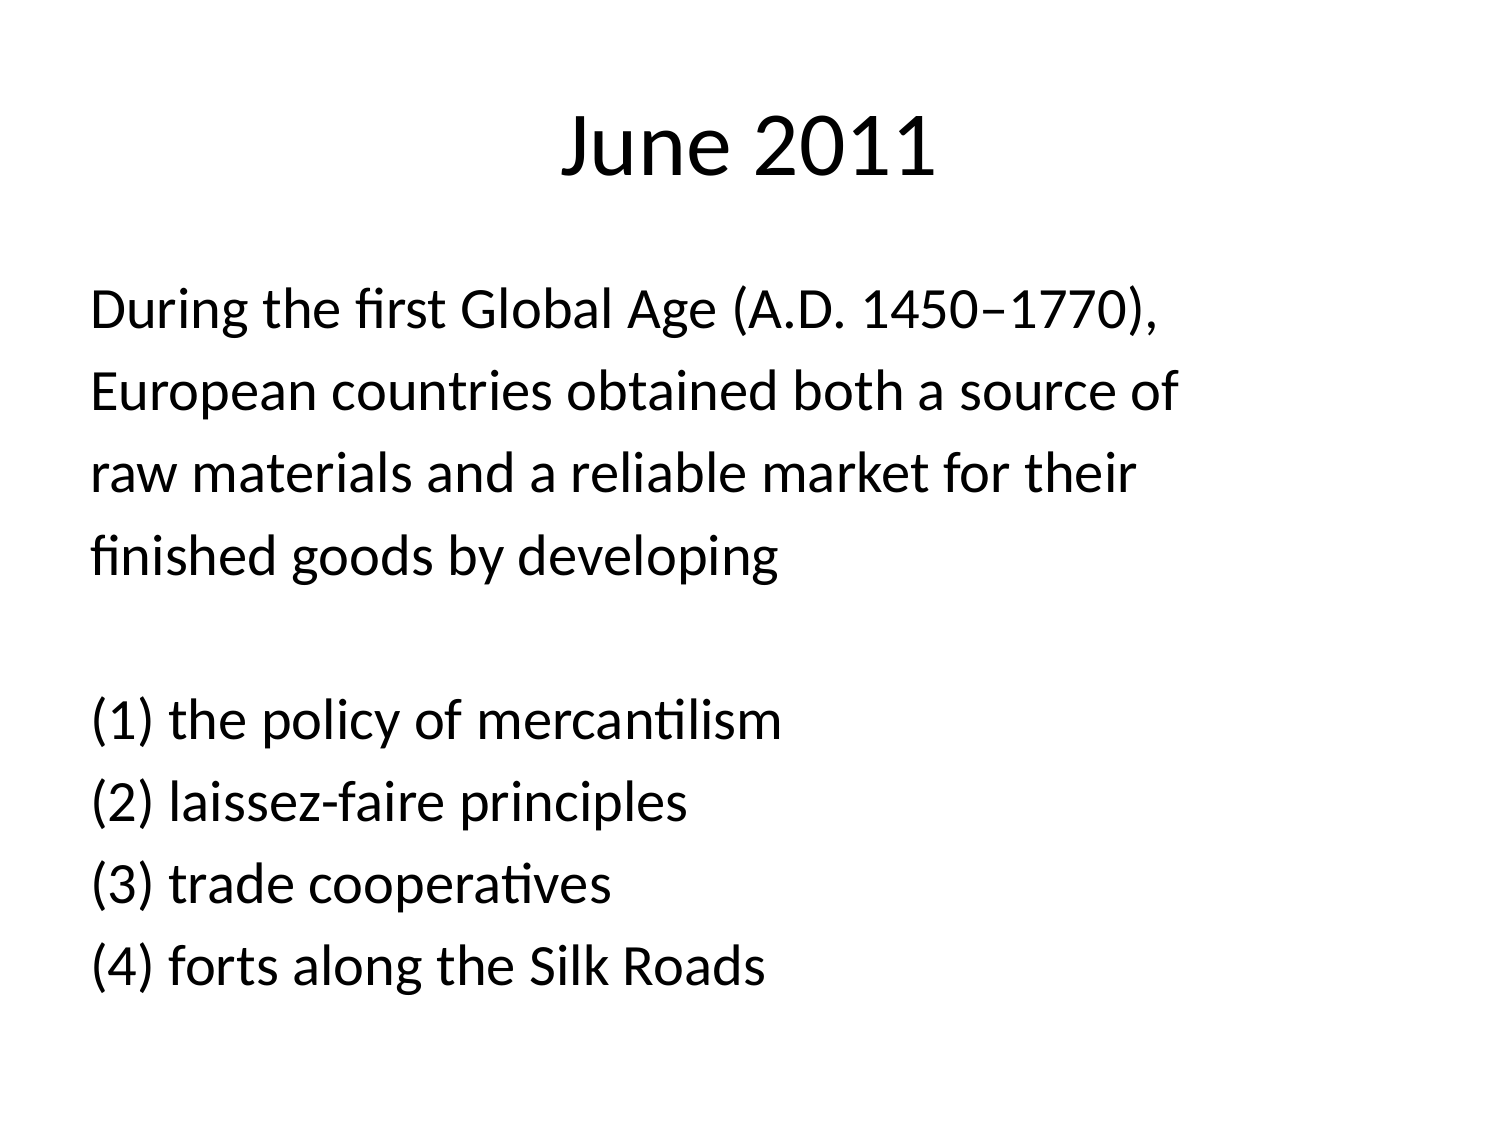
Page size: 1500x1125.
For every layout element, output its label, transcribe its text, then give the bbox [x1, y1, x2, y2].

list During the first Global Age (A.D. 1450–1770), European countries obtained both a source of raw materials and a reliable market for their finished goods by developing (1) the policy of mercantilism (2) laissez-faire principles (3) trade cooperatives (4) forts along the Silk Roads [75, 262, 1425, 1005]
title June 2011 [75, 45, 1425, 233]
